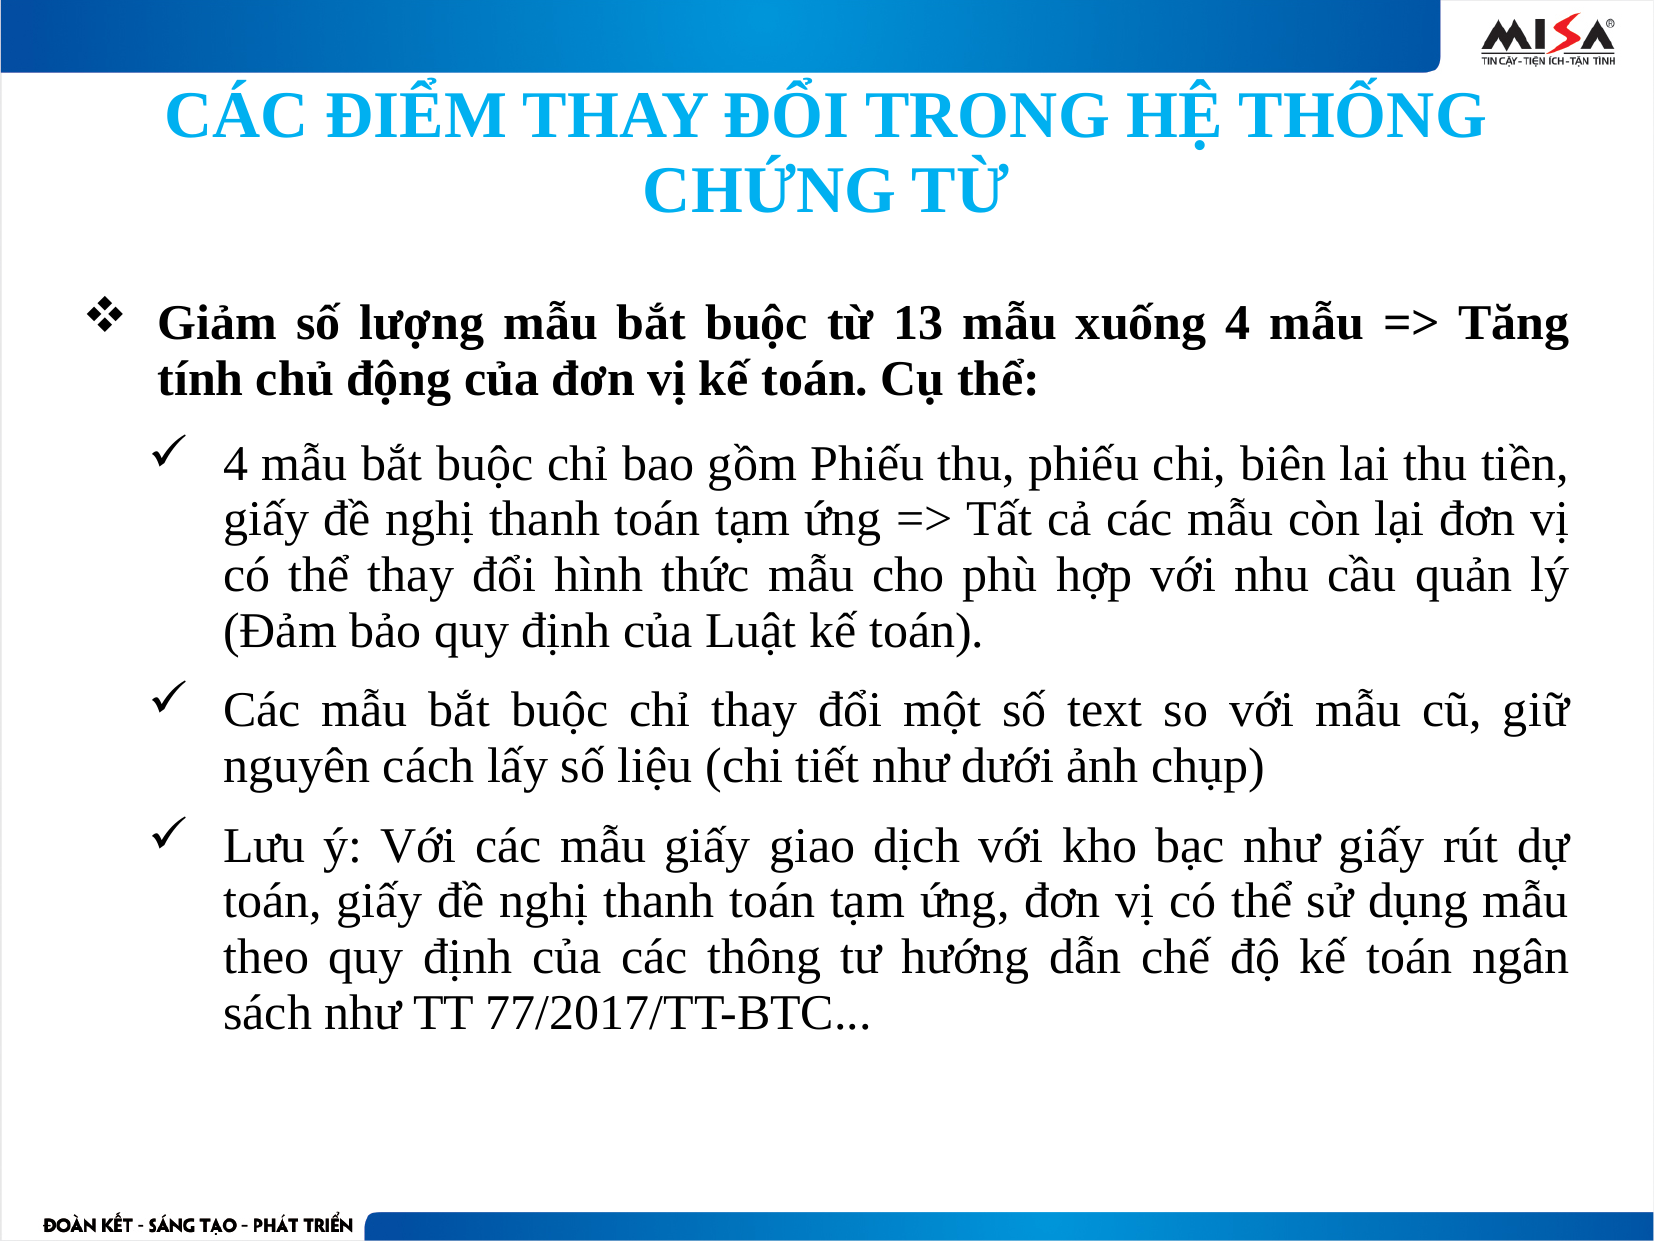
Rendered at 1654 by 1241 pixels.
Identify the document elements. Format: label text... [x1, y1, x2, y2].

list Giảm số lượng mẫu bắt buộc từ 13 mẫu xuống 4 mẫu => Tăng tính chủ động của đơn vị kế toán. Cụ thể: 4 mẫu bắt buộc chỉ bao gồm Phiếu thu, phiếu chi, biên lai thu tiền, giấy đề nghị thanh toán tạm ứng => Tất cả các mẫu còn lại đơn vị có thể thay đổi hình thức mẫu cho phù hợp với nhu cầu quản lý (Đảm bảo quy định của Luật kế toán). Các mẫu bắt buộc chỉ thay đổi một số text so với mẫu cũ, giữ nguyên cách lấy số liệu (chi tiết như dưới ảnh chụp) Lưu ý: Với các mẫu giấy giao dịch với kho bạc như giấy rút dự toán, giấy đề nghị thanh toán tạm ứng, đơn vị có thể sử dụng mẫu theo quy định của các thông tư hướng dẫn chế độ kế toán ngân sách như TT 77/2017/TT-BTC... [82, 289, 1571, 1108]
picture [0, 0, 1654, 1241]
title CÁC ĐIỂM THAY ĐỔI TRONG HỆ THỐNG CHỨNG TỪ [82, 49, 1571, 257]
